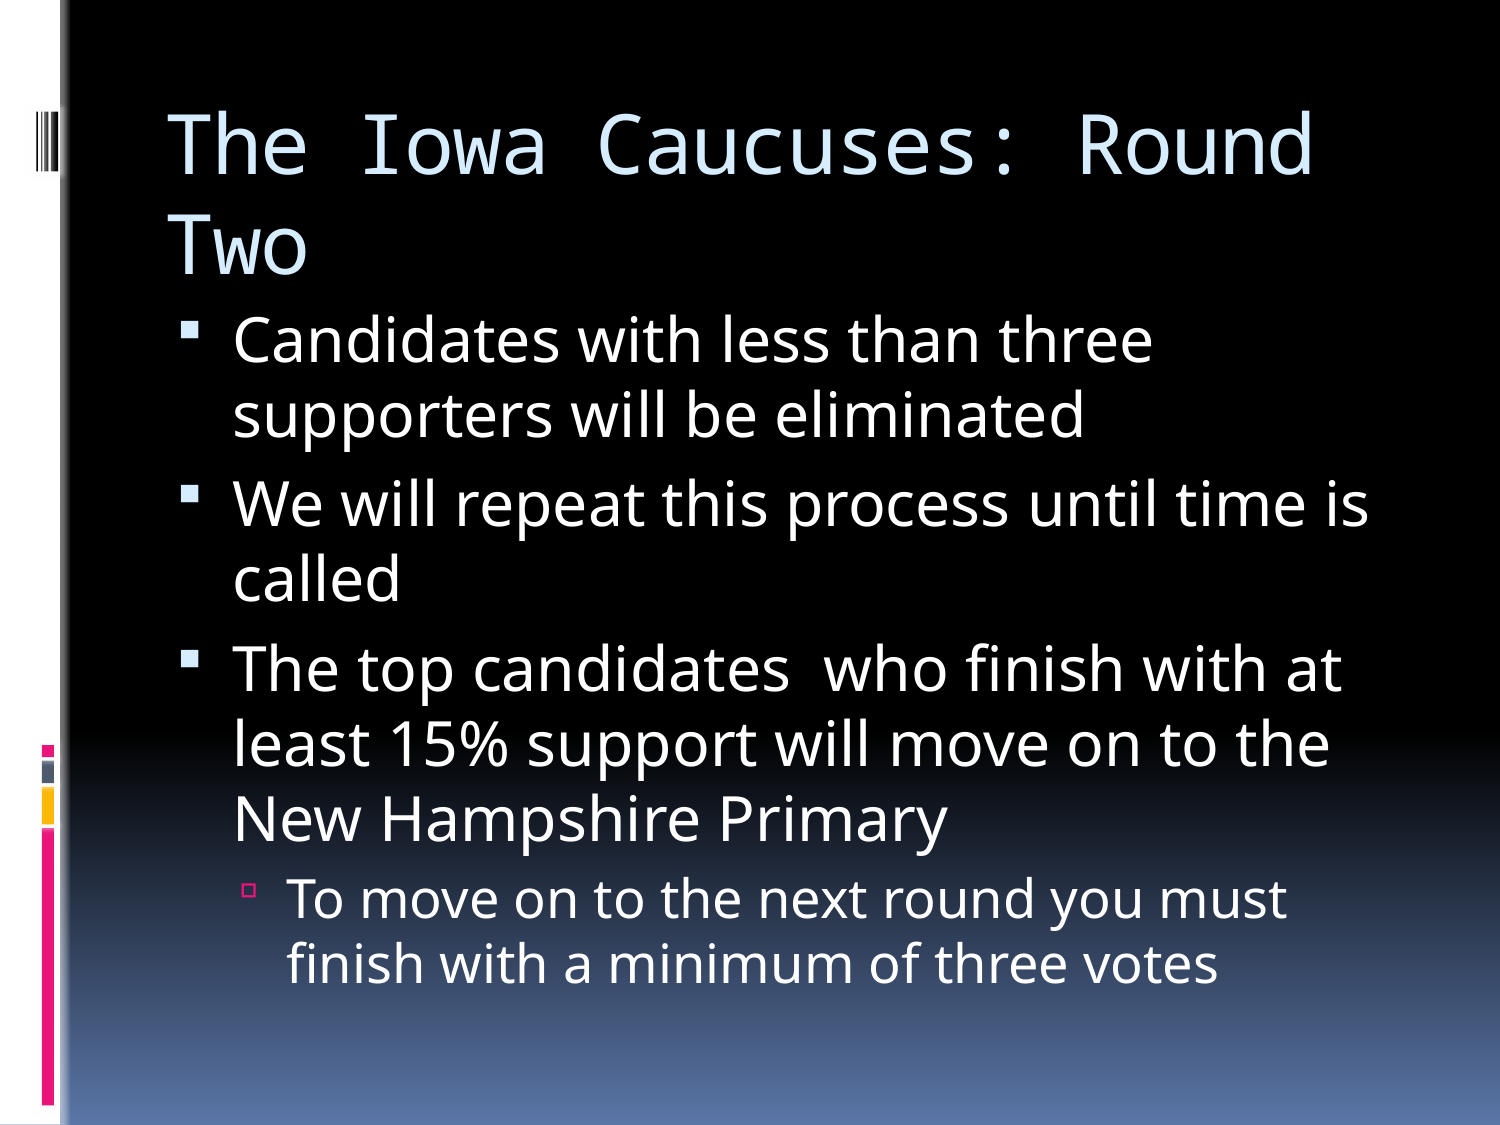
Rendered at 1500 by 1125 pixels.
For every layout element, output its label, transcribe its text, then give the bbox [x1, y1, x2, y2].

list Candidates with less than three supporters will be eliminated We will repeat this process until time is called The top candidates who finish with at least 15% support will move on to the New Hampshire Primary To move on to the next round you must finish with a minimum of three votes [150, 292, 1425, 1043]
title The Iowa Caucuses: Round Two [150, 83, 1425, 234]
